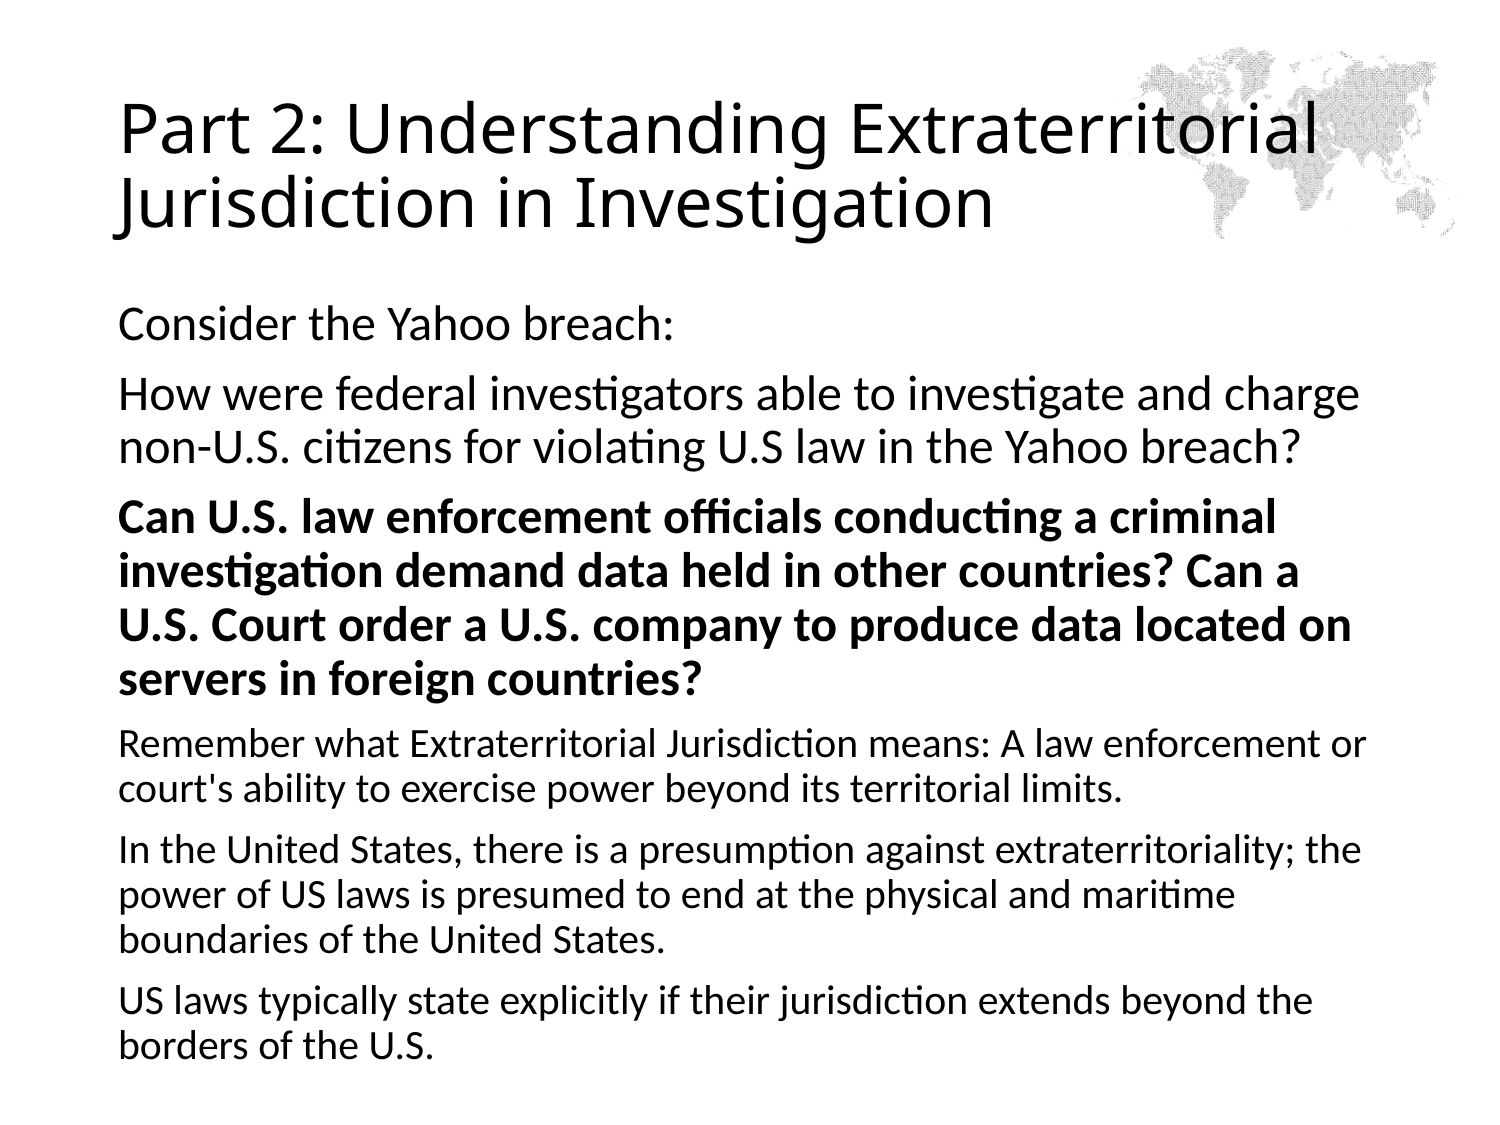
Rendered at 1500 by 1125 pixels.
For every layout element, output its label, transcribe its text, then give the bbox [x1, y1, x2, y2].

list Consider the Yahoo breach: How were federal investigators able to investigate and charge non-U.S. citizens for violating U.S law in the Yahoo breach? Can U.S. law enforcement officials conducting a criminal investigation demand data held in other countries? Can a U.S. Court order a U.S. company to produce data located on servers in foreign countries? Remember what Extraterritorial Jurisdiction means: A law enforcement or court's ability to exercise power beyond its territorial limits. In the United States, there is a presumption against extraterritoriality; the power of US laws is presumed to end at the physical and maritime boundaries of the United States. US laws typically state explicitly if their jurisdiction extends beyond the borders of the U.S. [102, 289, 1398, 1094]
title Part 2: Understanding Extraterritorial Jurisdiction in Investigation [102, 59, 1398, 278]
picture [1119, 47, 1463, 240]
